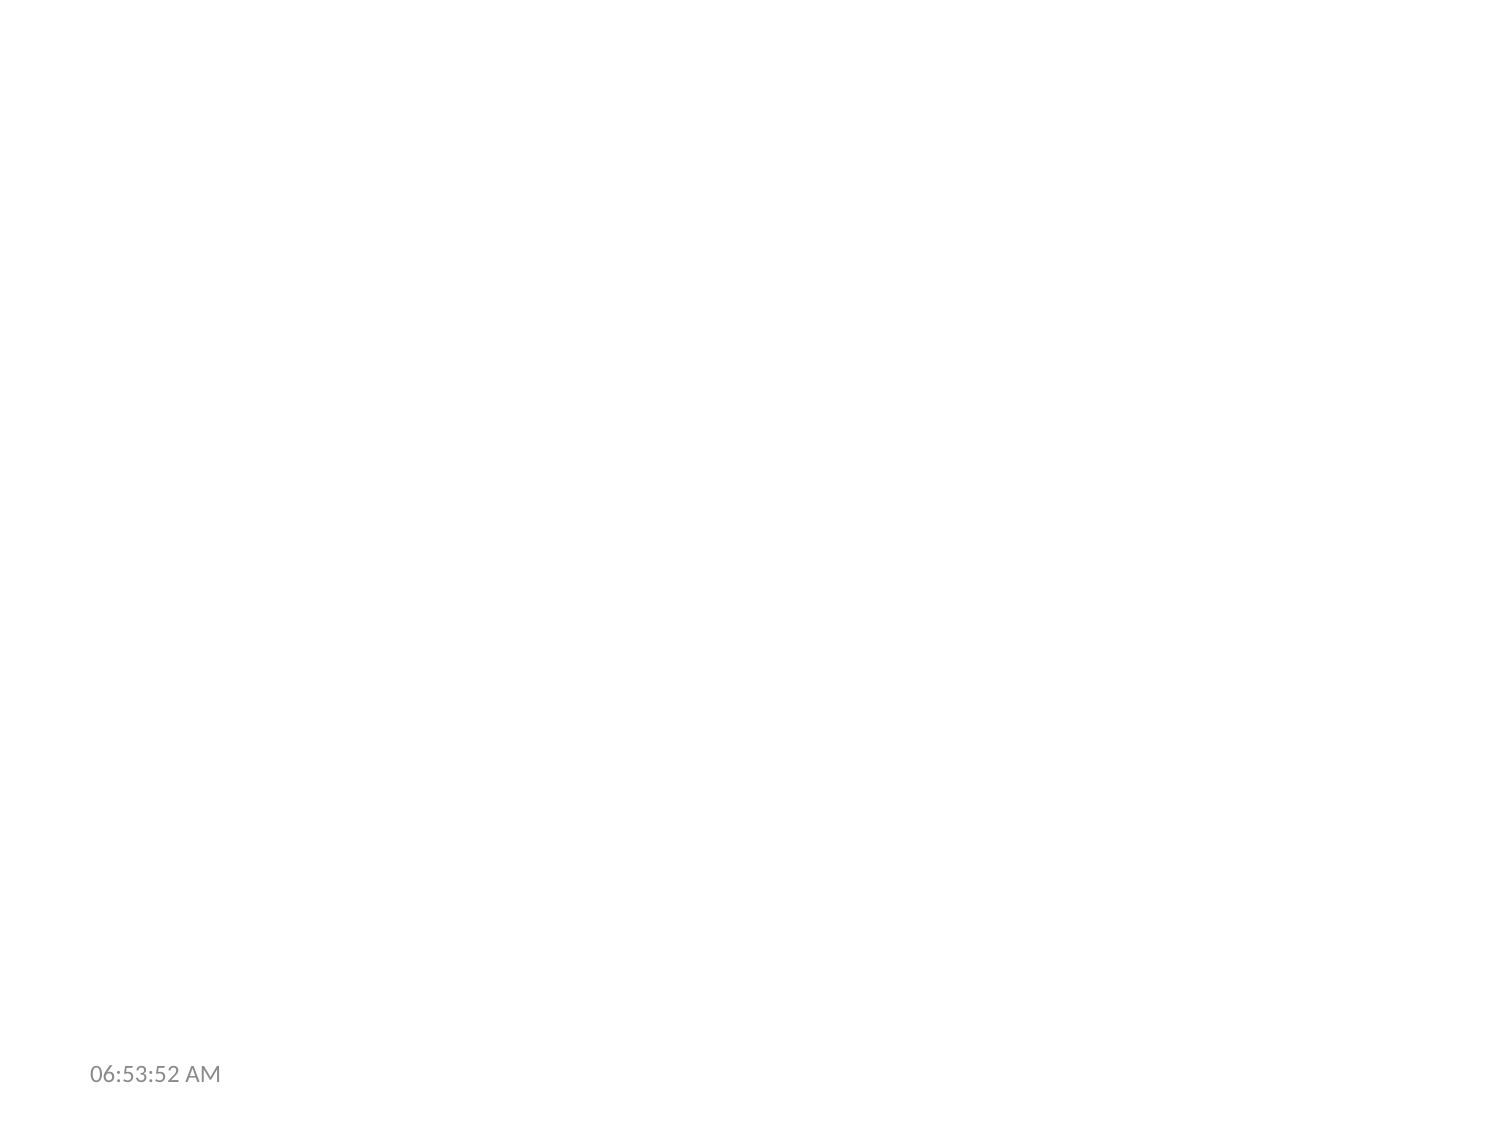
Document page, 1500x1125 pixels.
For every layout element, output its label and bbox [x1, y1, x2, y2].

slide_number [75, 1042, 425, 1103]
